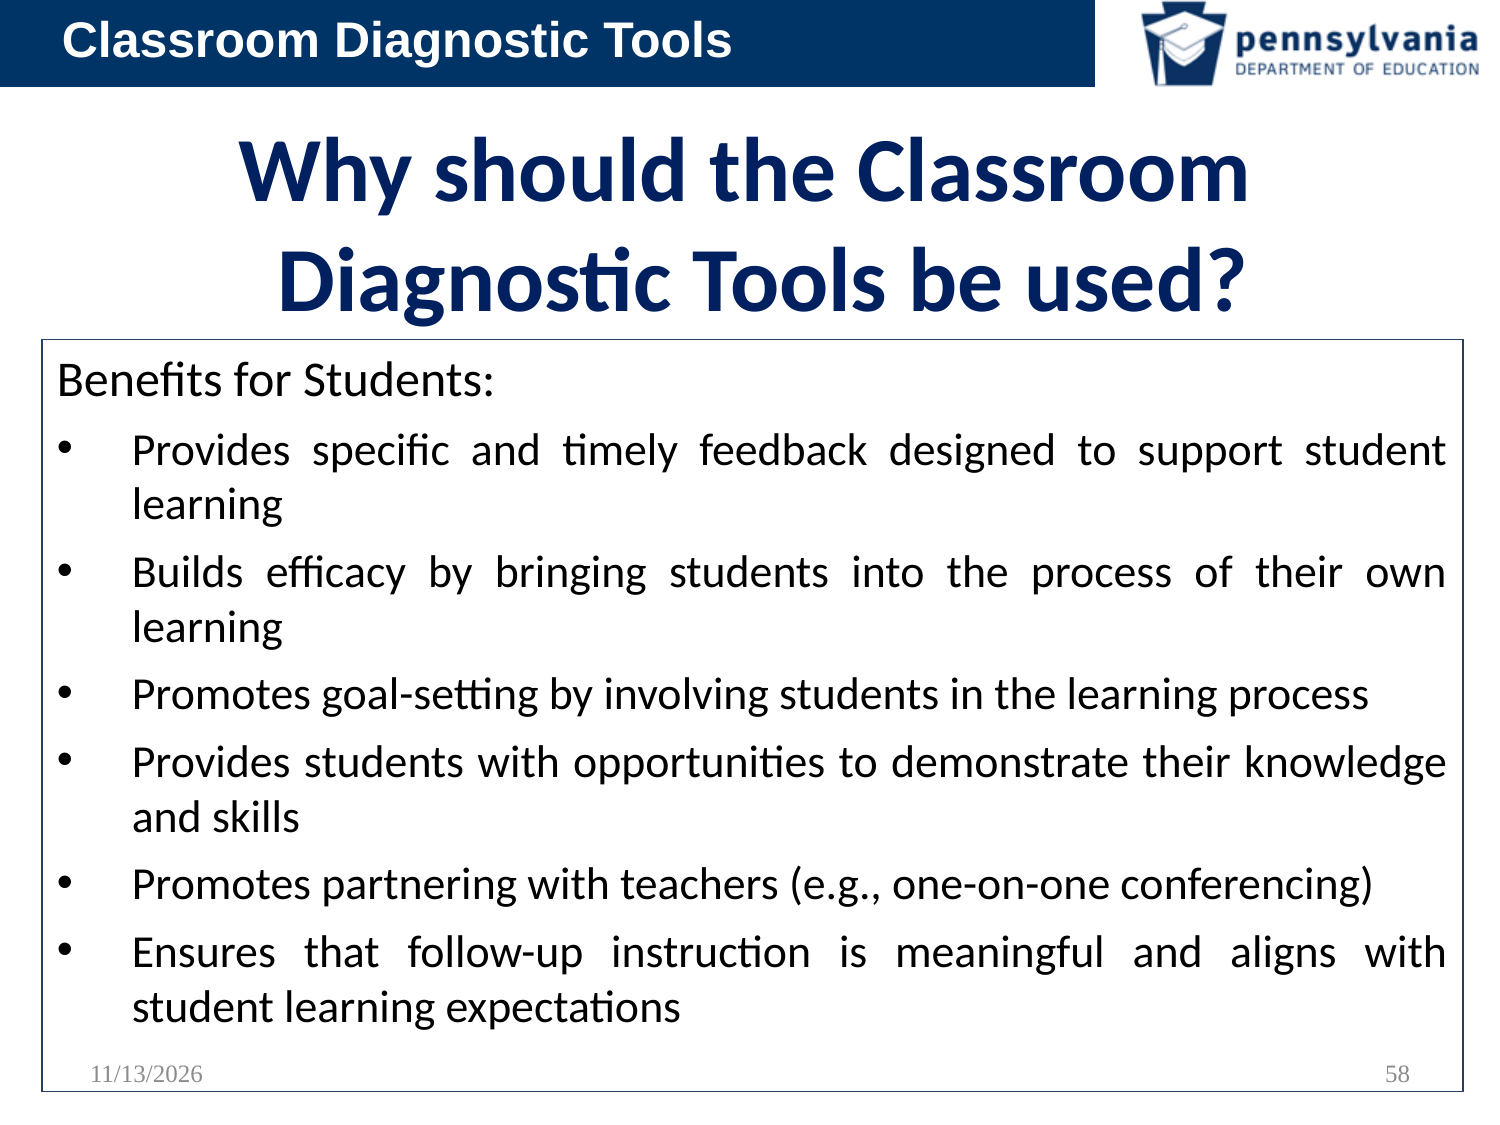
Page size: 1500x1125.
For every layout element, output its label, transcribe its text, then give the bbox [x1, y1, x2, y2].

picture [1134, 0, 1485, 90]
slide_number 58 [1074, 1042, 1425, 1103]
list Benefits for Students: Provides specific and timely feedback designed to support student learning Builds efficacy by bringing students into the process of their own learning Promotes goal-setting by involving students in the learning process Provides students with opportunities to demonstrate their knowledge and skills Promotes partnering with teachers (e.g., one-on-one conferencing) Ensures that follow-up instruction is meaningful and aligns with student learning expectations [41, 339, 1464, 1092]
title Why should the Classroom Diagnostic Tools be used? [70, 171, 1421, 339]
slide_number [75, 1042, 425, 1103]
